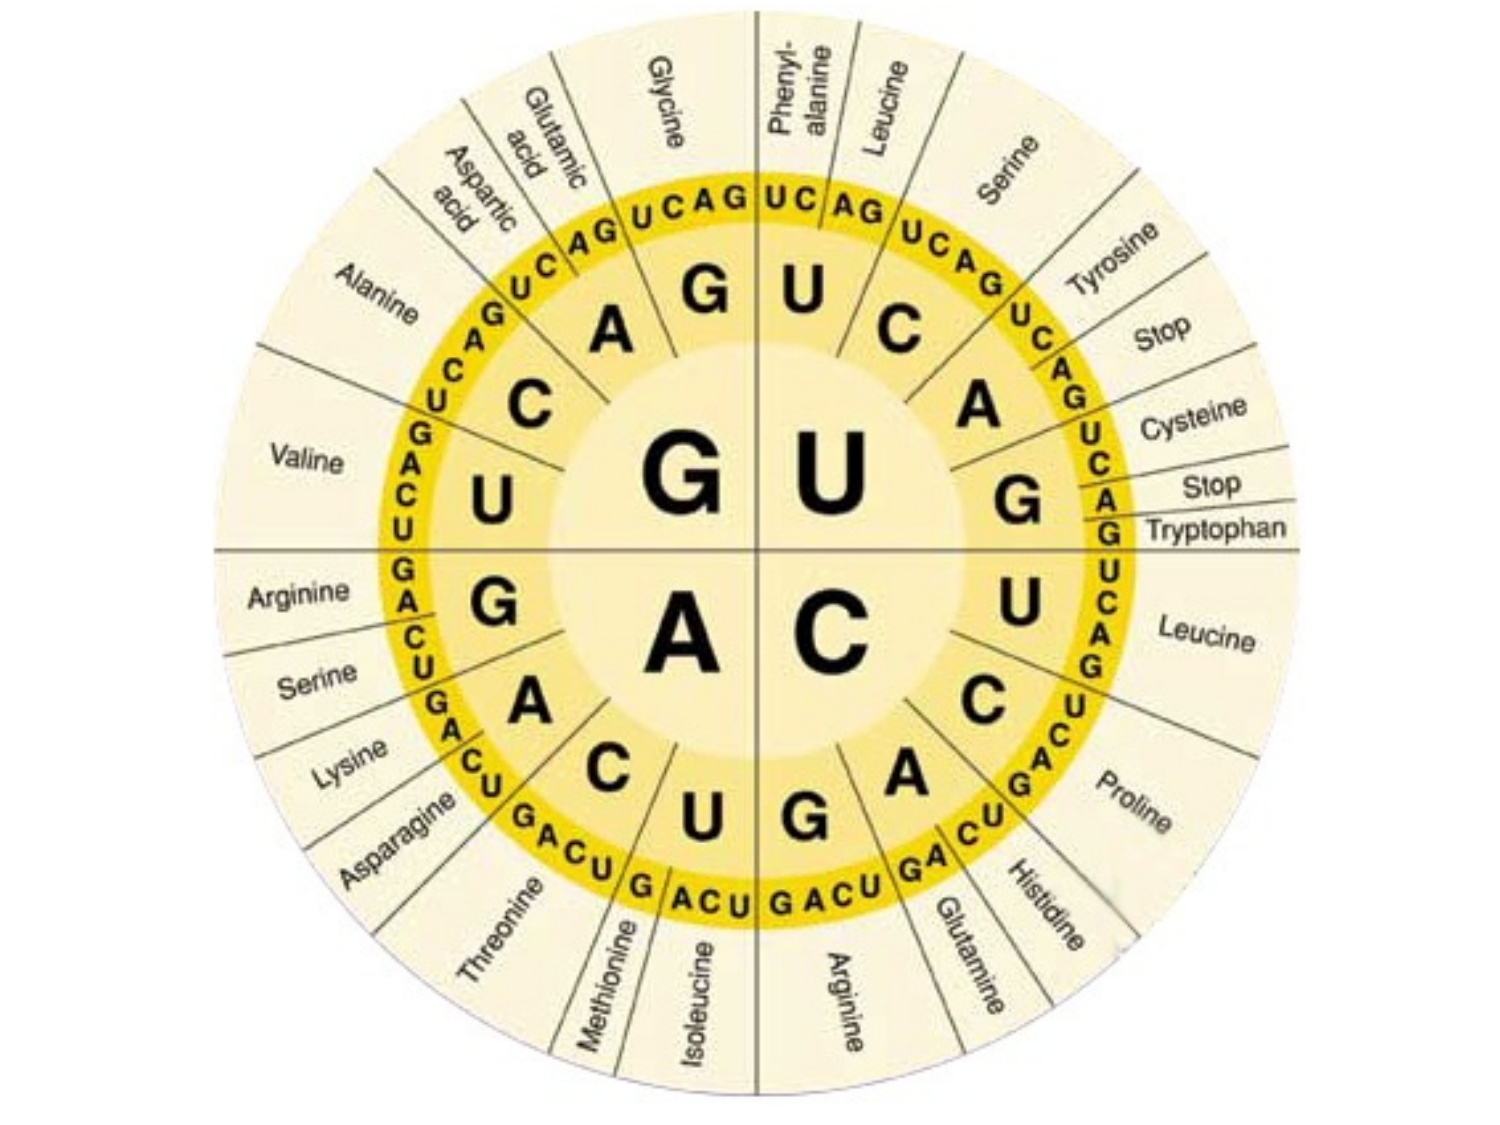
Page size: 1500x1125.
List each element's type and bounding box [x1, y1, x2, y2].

picture [212, 3, 1306, 1105]
